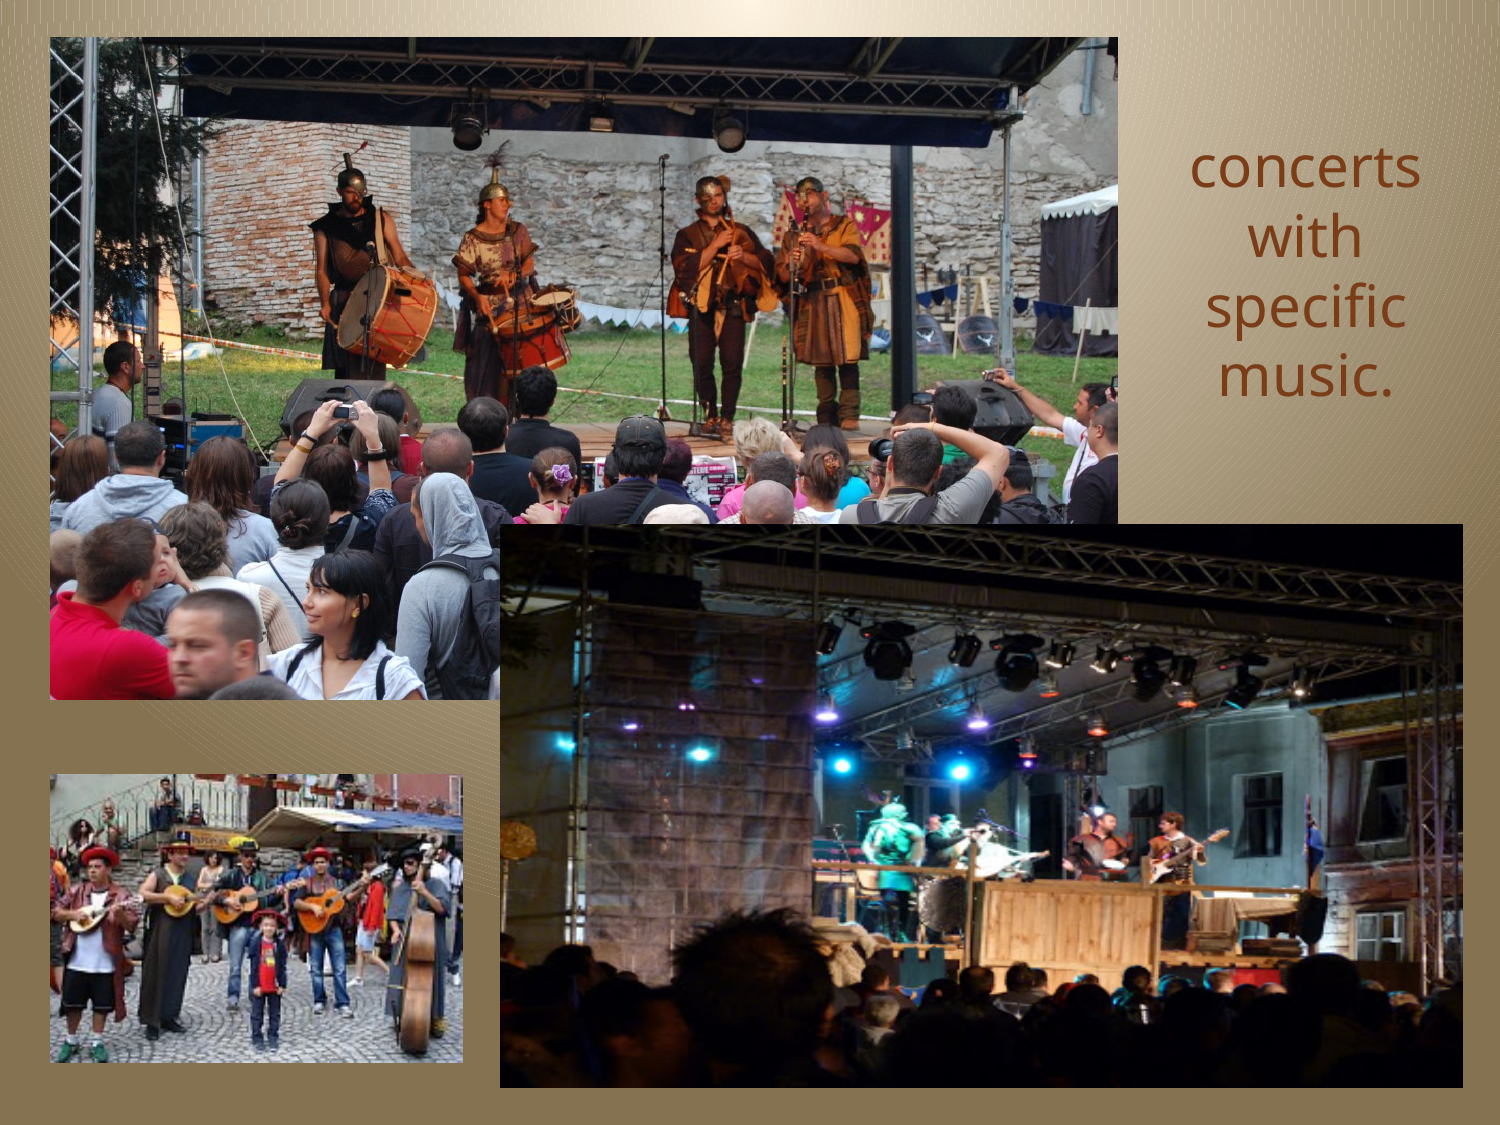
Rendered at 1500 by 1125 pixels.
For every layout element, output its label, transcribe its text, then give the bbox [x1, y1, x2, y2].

picture [499, 524, 1463, 1088]
title concerts with specific music. [1149, 50, 1463, 488]
picture [49, 774, 463, 1063]
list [49, 37, 1119, 701]
